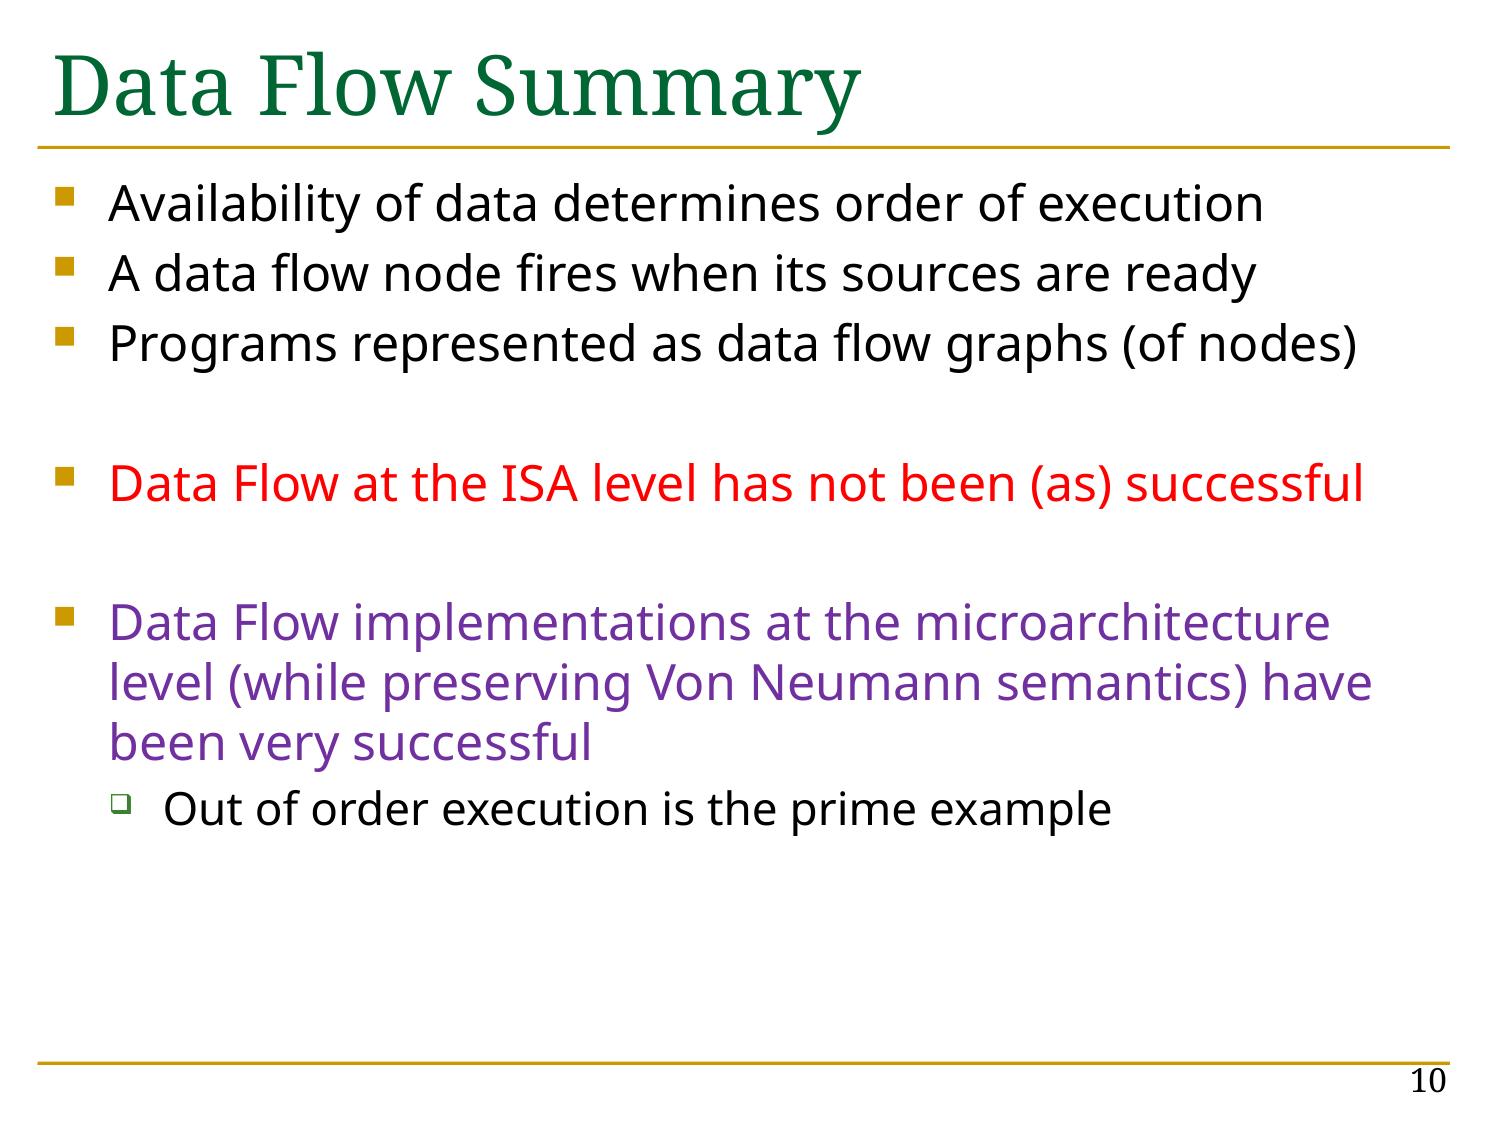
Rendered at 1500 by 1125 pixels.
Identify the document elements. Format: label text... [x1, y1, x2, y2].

list Availability of data determines order of execution A data flow node fires when its sources are ready Programs represented as data flow graphs (of nodes) Data Flow at the ISA level has not been (as) successful Data Flow implementations at the microarchitecture level (while preserving Von Neumann semantics) have been very successful Out of order execution is the prime example [37, 163, 1450, 1016]
slide_number 10 [1111, 1036, 1462, 1112]
title Data Flow Summary [37, 24, 1450, 163]
